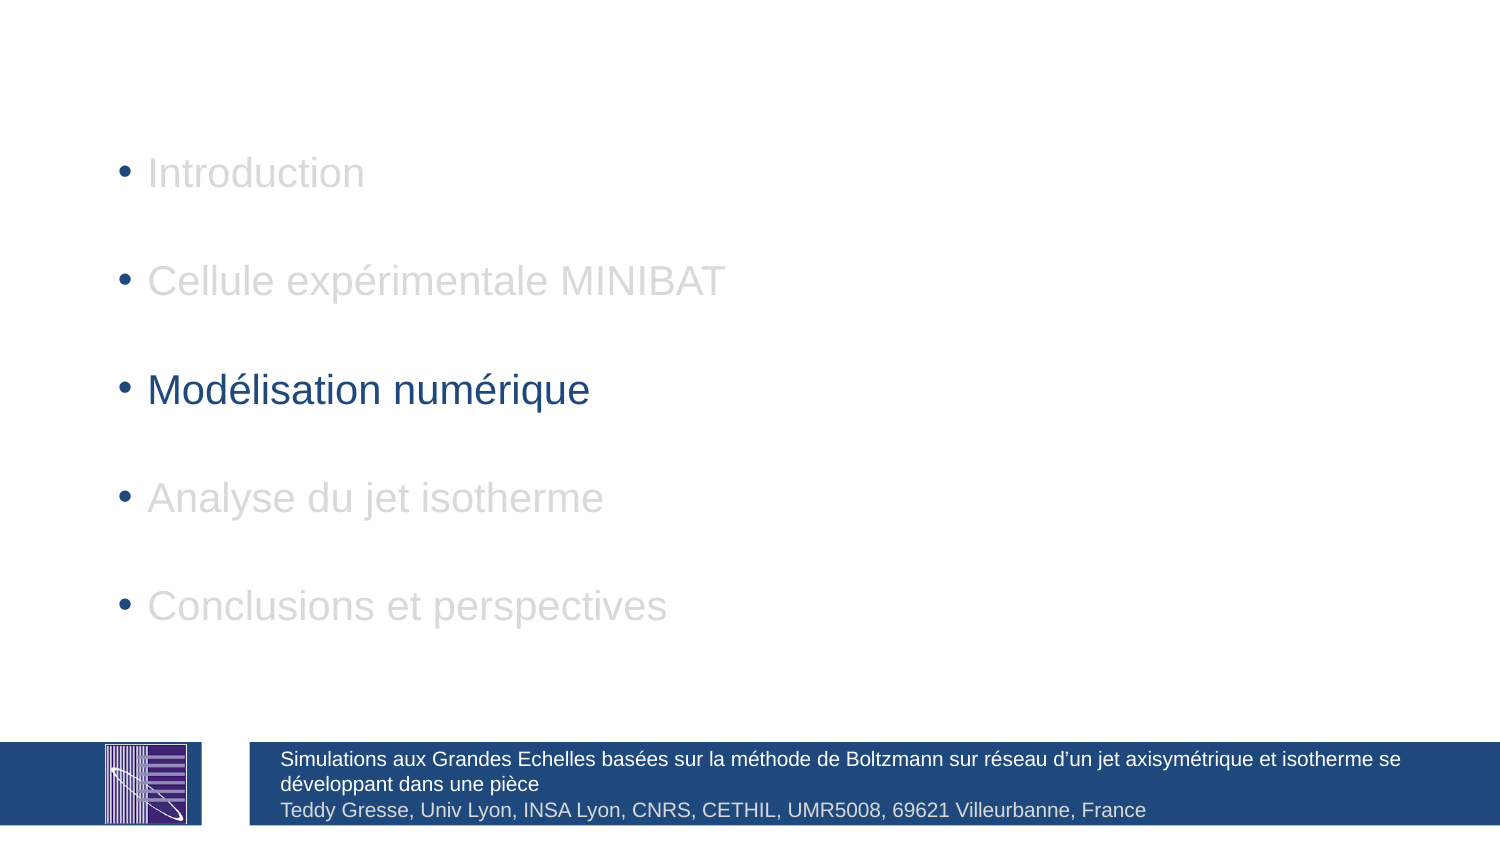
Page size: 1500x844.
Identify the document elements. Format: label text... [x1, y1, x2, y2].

text_box Simulations aux Grandes Echelles basées sur la méthode de Boltzmann sur réseau d’un jet axisymétrique et isotherme se développant dans une pièce [265, 752, 1471, 788]
list Introduction Cellule expérimentale MINIBAT Modélisation numérique Analyse du jet isotherme Conclusions et perspectives [103, 138, 1397, 706]
picture [105, 744, 187, 824]
text_box Teddy Gresse, Univ Lyon, INSA Lyon, CNRS, CETHIL, UMR5008, 69621 Villeurbanne, France [265, 789, 1471, 825]
